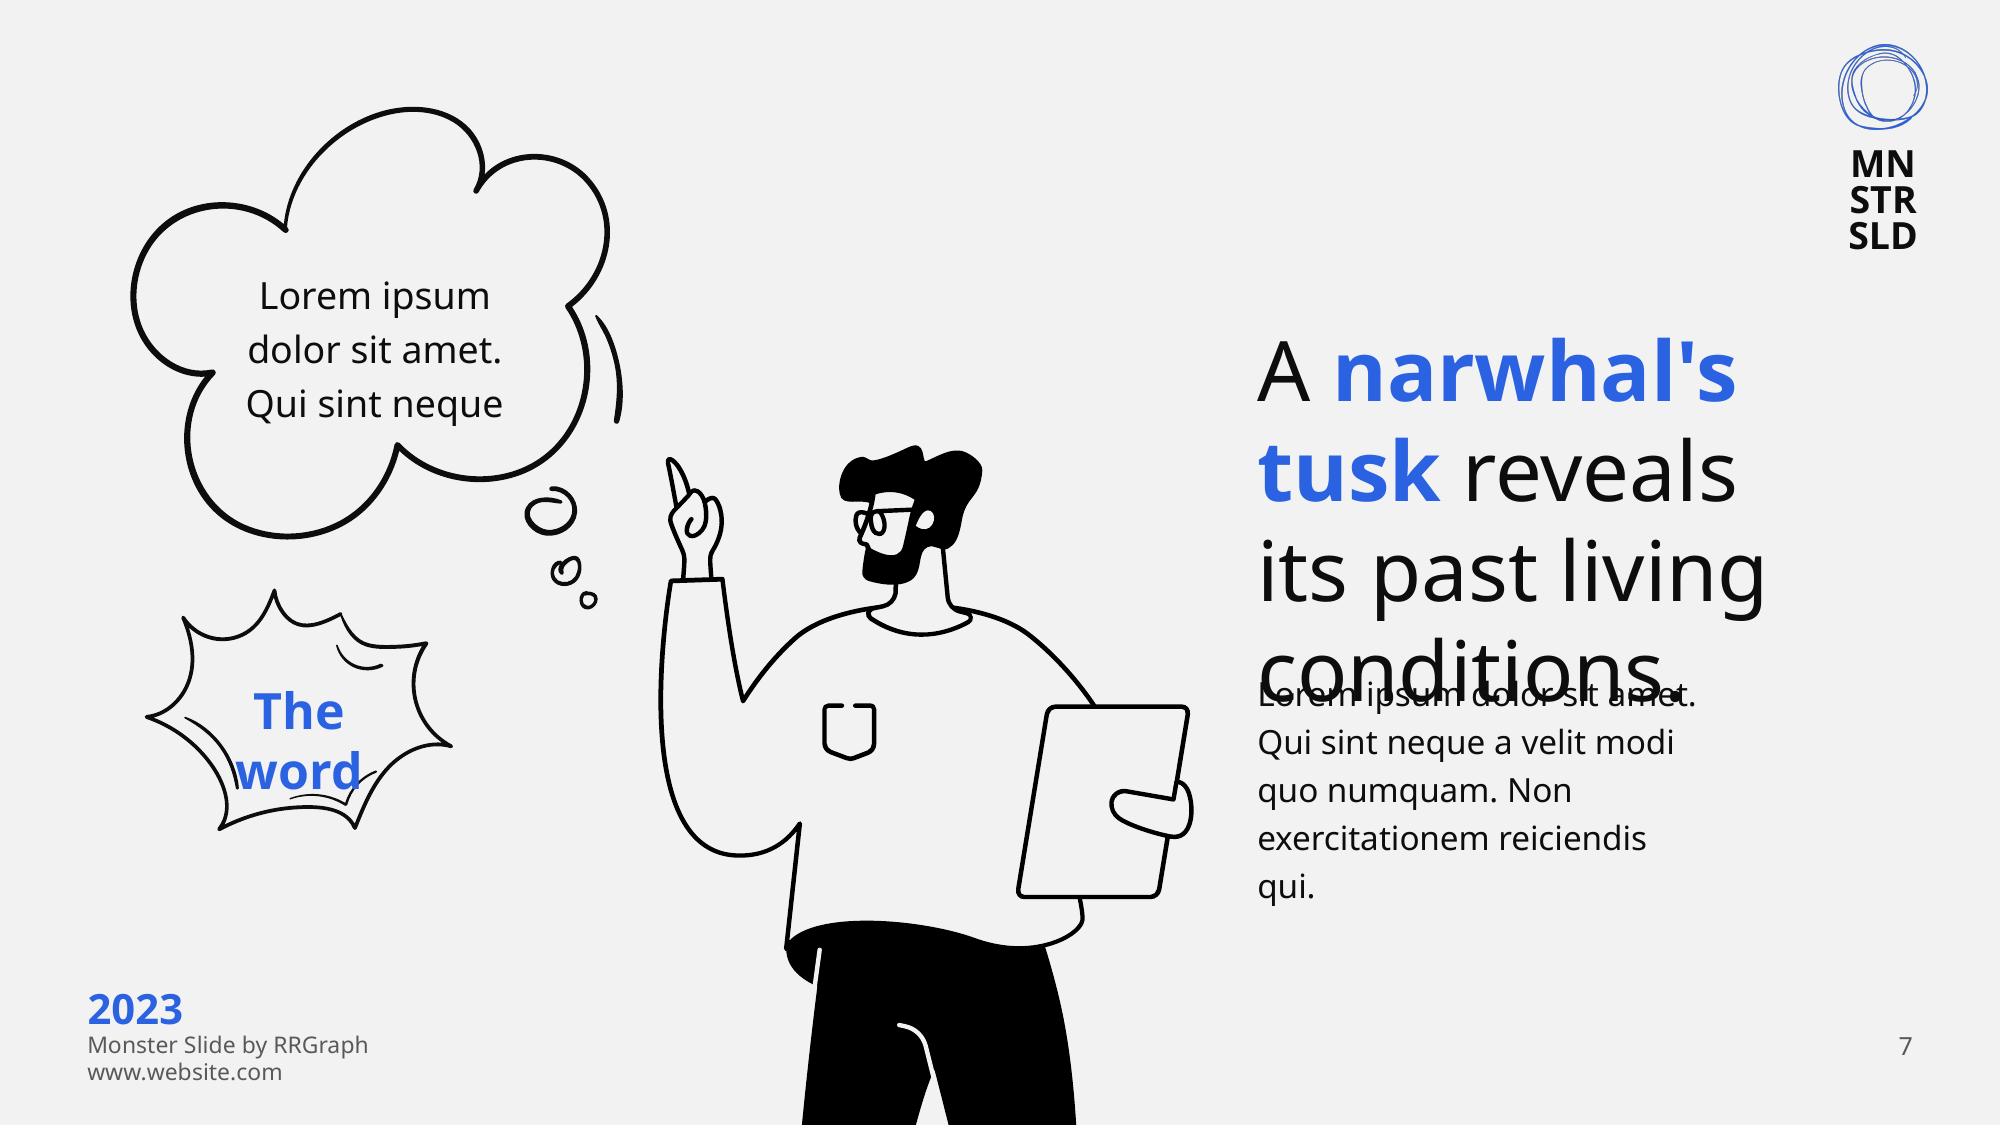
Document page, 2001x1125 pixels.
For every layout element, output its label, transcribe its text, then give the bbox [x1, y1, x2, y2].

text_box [658, 445, 1194, 1125]
text_box A narwhal's tusk reveals its past living conditions. [1242, 310, 1801, 726]
text_box Lorem ipsum dolor sit amet. Qui sint neque a velit modi quo numquam. Non exercitationem reiciendis qui. [1242, 726, 1727, 913]
picture [1838, 44, 1928, 130]
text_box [0, 0, 915, 898]
